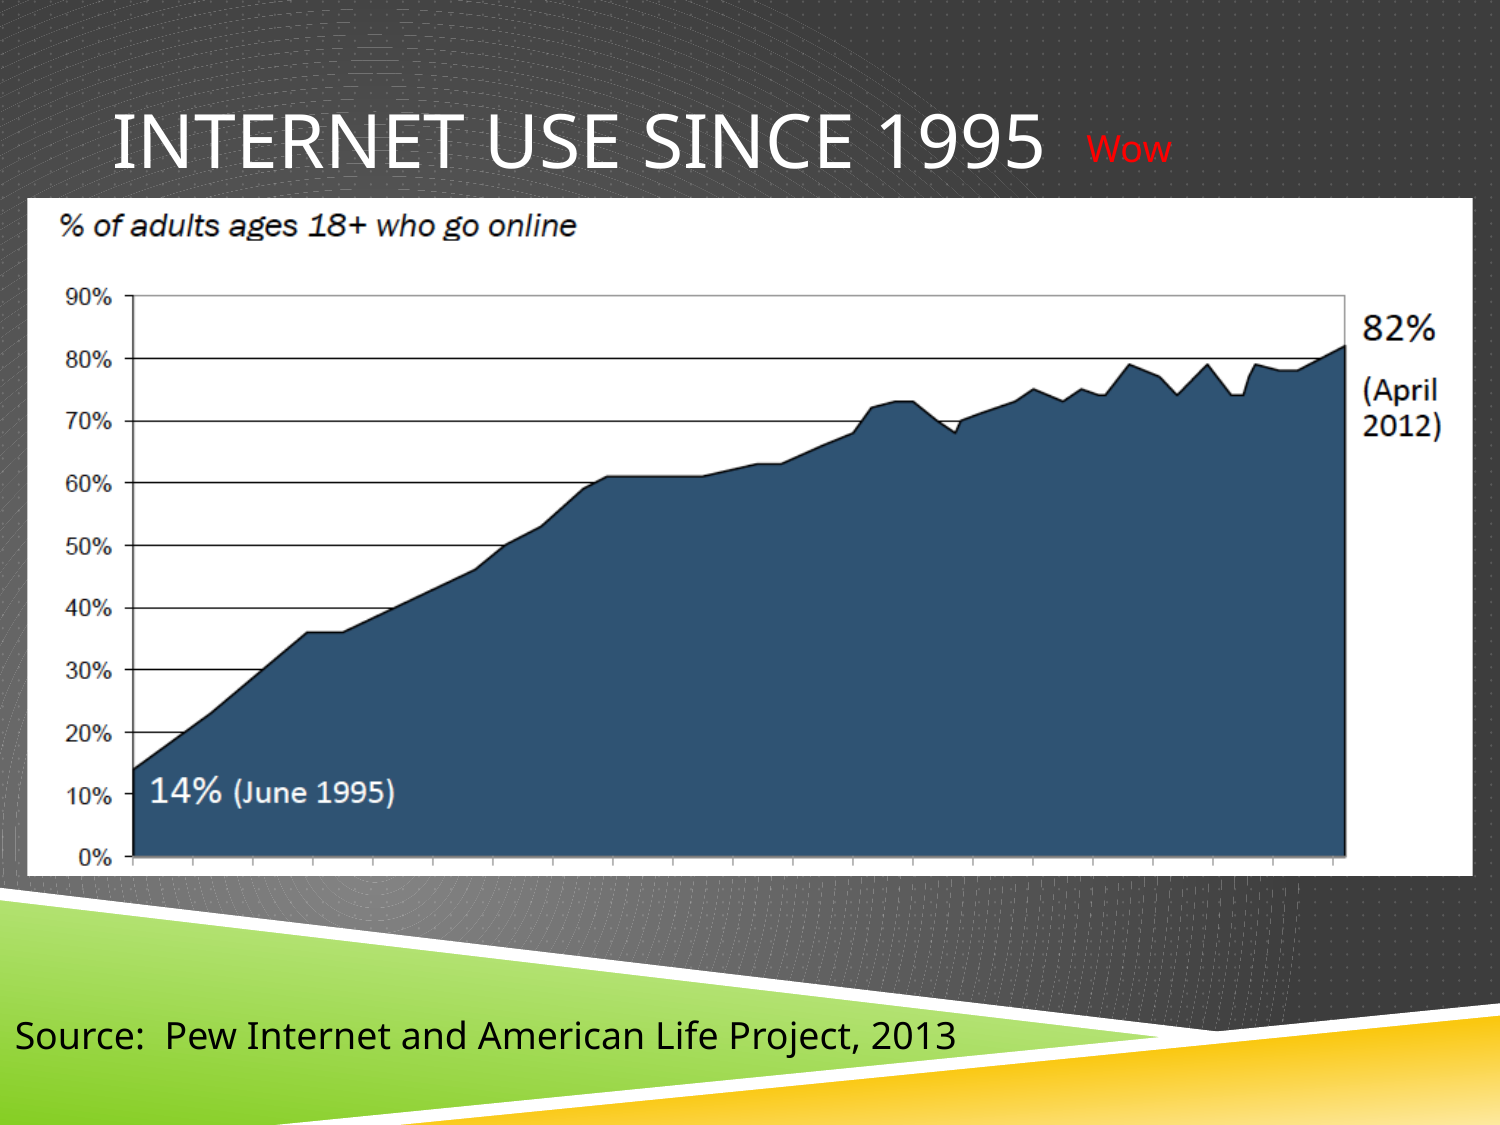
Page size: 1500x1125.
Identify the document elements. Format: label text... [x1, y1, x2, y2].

text_box Wow [1071, 117, 1318, 177]
title Internet Use Since 1995 [112, 45, 1388, 198]
text_box Source: Pew Internet and American Life Project, 2013 [0, 1004, 1072, 1110]
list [26, 198, 1473, 876]
